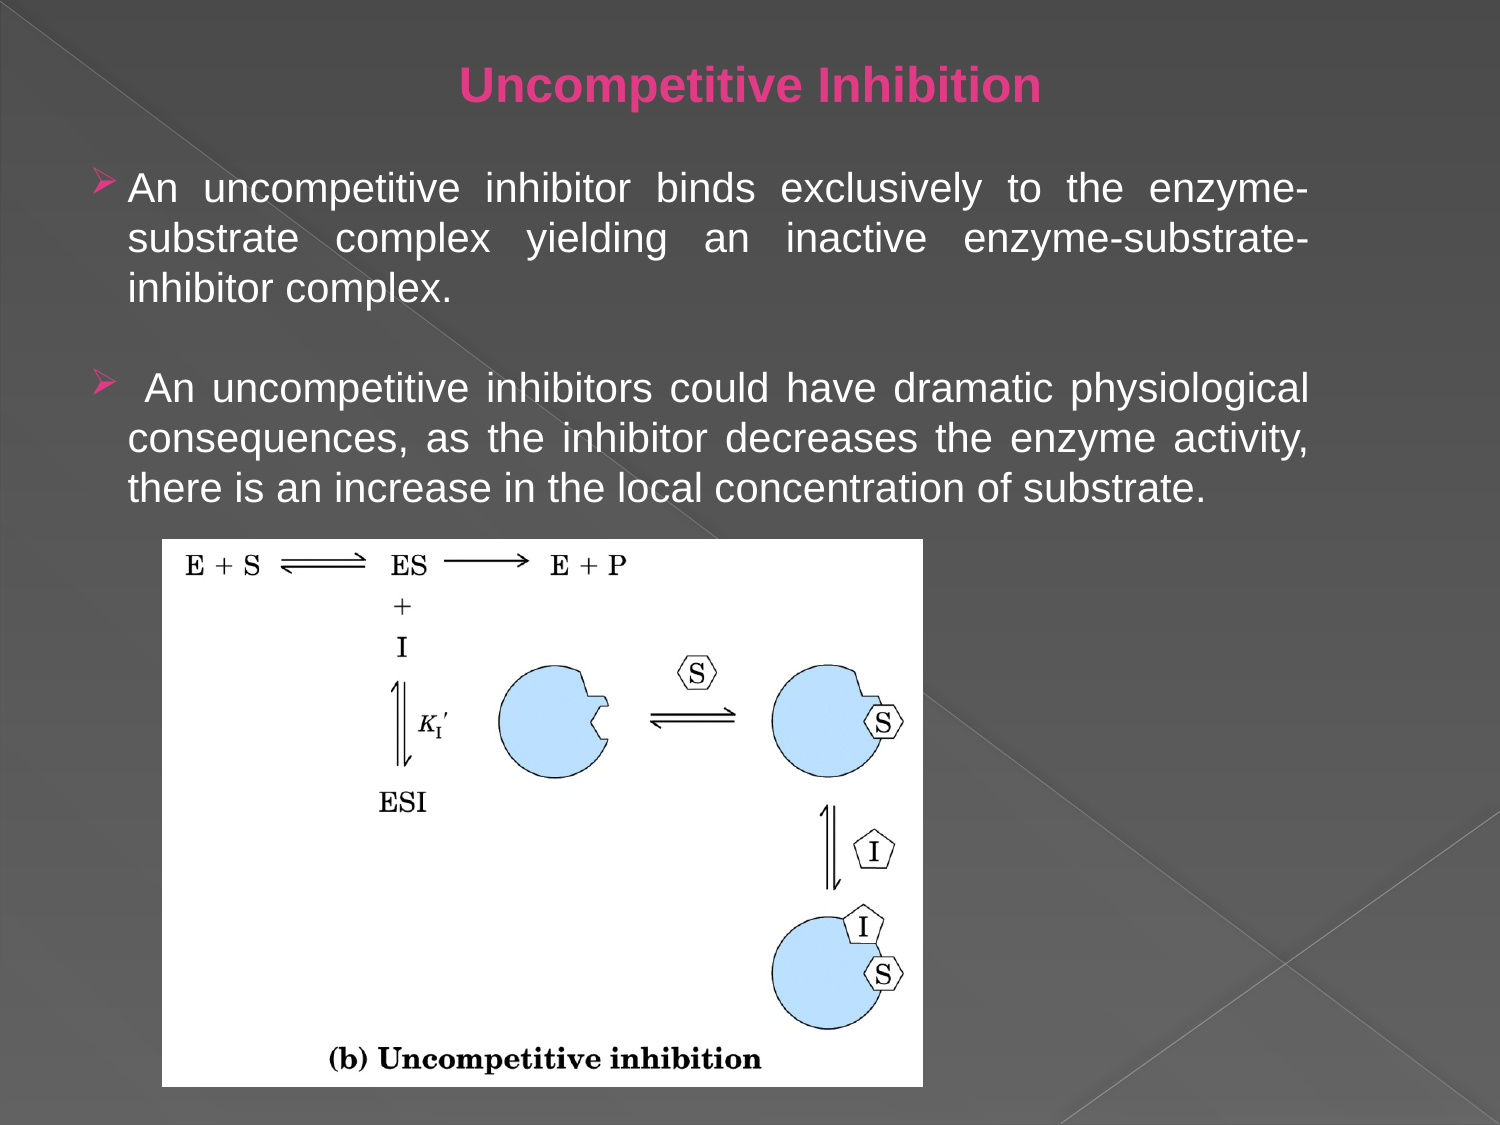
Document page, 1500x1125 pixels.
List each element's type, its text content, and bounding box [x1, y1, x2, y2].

picture [162, 539, 923, 1087]
text_box Uncompetitive Inhibition [459, 27, 1043, 120]
text_box An uncompetitive inhibitor binds exclusively to the enzyme-substrate complex yielding an inactive enzyme-substrate-inhibitor complex. An uncompetitive inhibitors could have dramatic physiological consequences, as the inhibitor decreases the enzyme activity, there is an increase in the local concentration of substrate. [75, 153, 1325, 519]
